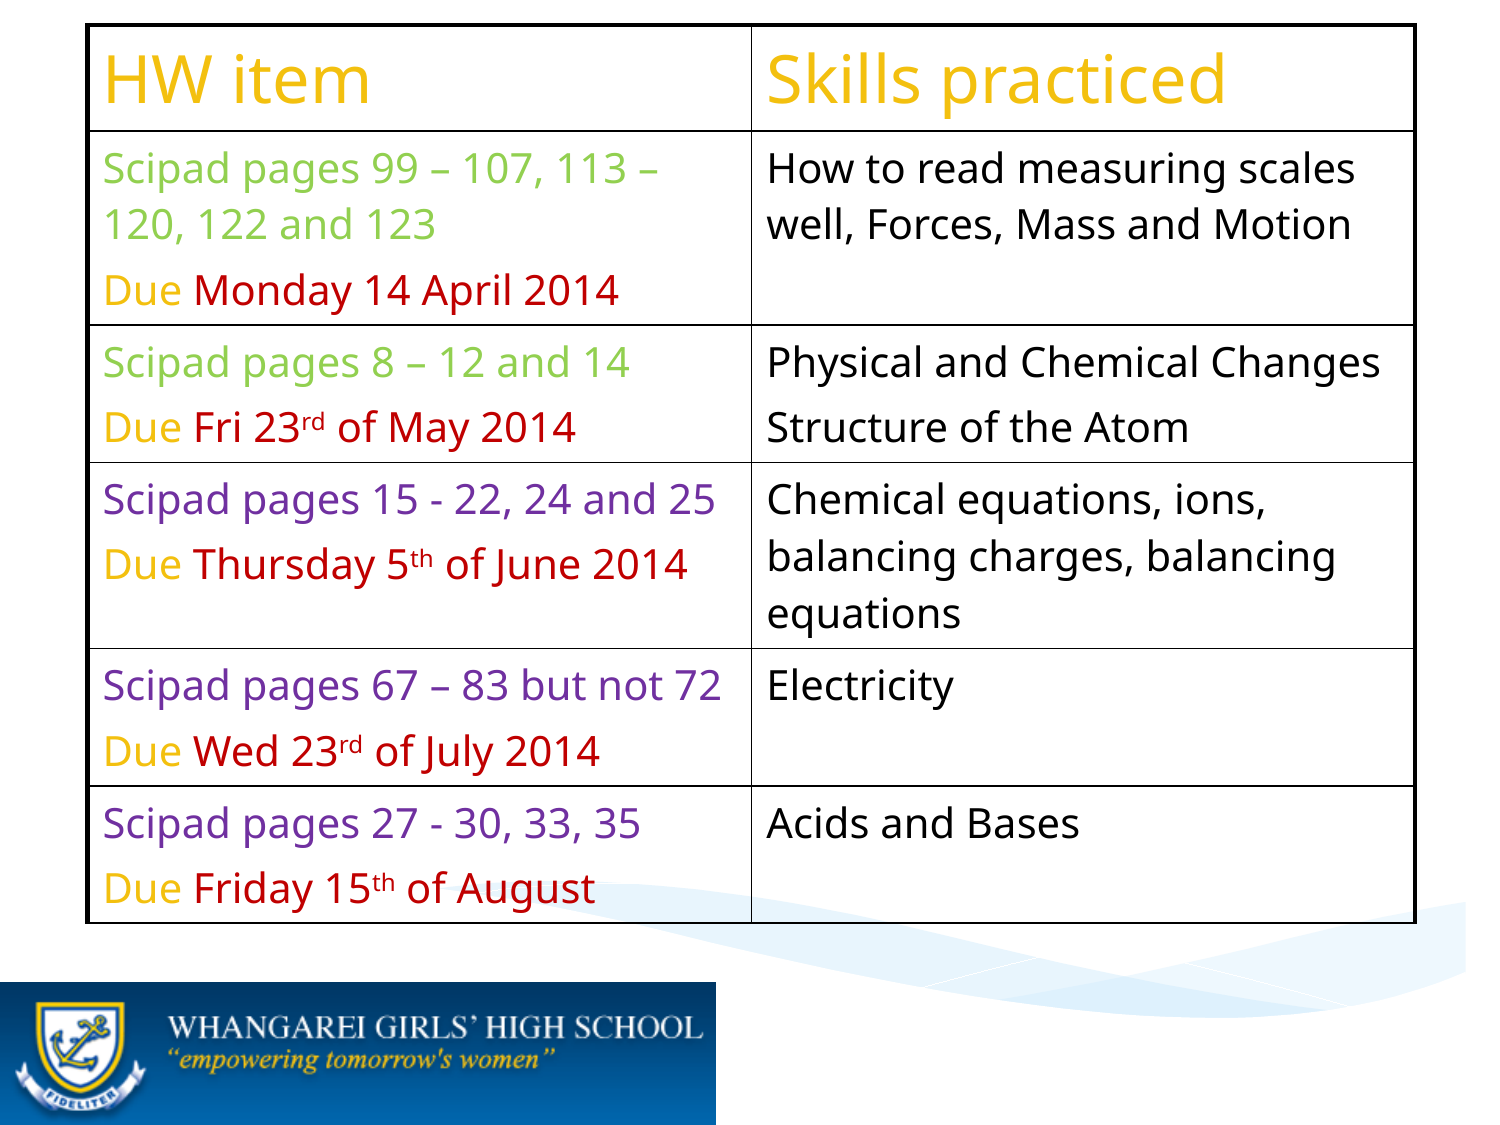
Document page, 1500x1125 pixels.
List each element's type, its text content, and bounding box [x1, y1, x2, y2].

table_cell Scipad pages 27 - 30, 33, 35 Due Friday 15th of August [90, 787, 751, 922]
table_cell Chemical equations, ions, balancing charges, balancing equations [752, 463, 1413, 648]
table_cell Scipad pages 8 – 12 and 14 Due Fri 23rd of May 2014 [90, 326, 751, 462]
table_cell Scipad pages 99 – 107, 113 – 120, 122 and 123 Due Monday 14 April 2014 [90, 132, 751, 324]
table_cell How to read measuring scales well, Forces, Mass and Motion [752, 132, 1413, 324]
table_cell Physical and Chemical Changes Structure of the Atom [752, 326, 1413, 462]
picture [0, 982, 716, 1125]
table_cell Scipad pages 67 – 83 but not 72 Due Wed 23rd of July 2014 [90, 649, 751, 785]
table_header HW item [90, 27, 751, 130]
table_header Skills practiced [752, 27, 1413, 130]
table_cell Scipad pages 15 - 22, 24 and 25 Due Thursday 5th of June 2014 [90, 463, 751, 648]
table_cell Electricity [752, 649, 1413, 785]
table_cell Acids and Bases [752, 787, 1413, 922]
